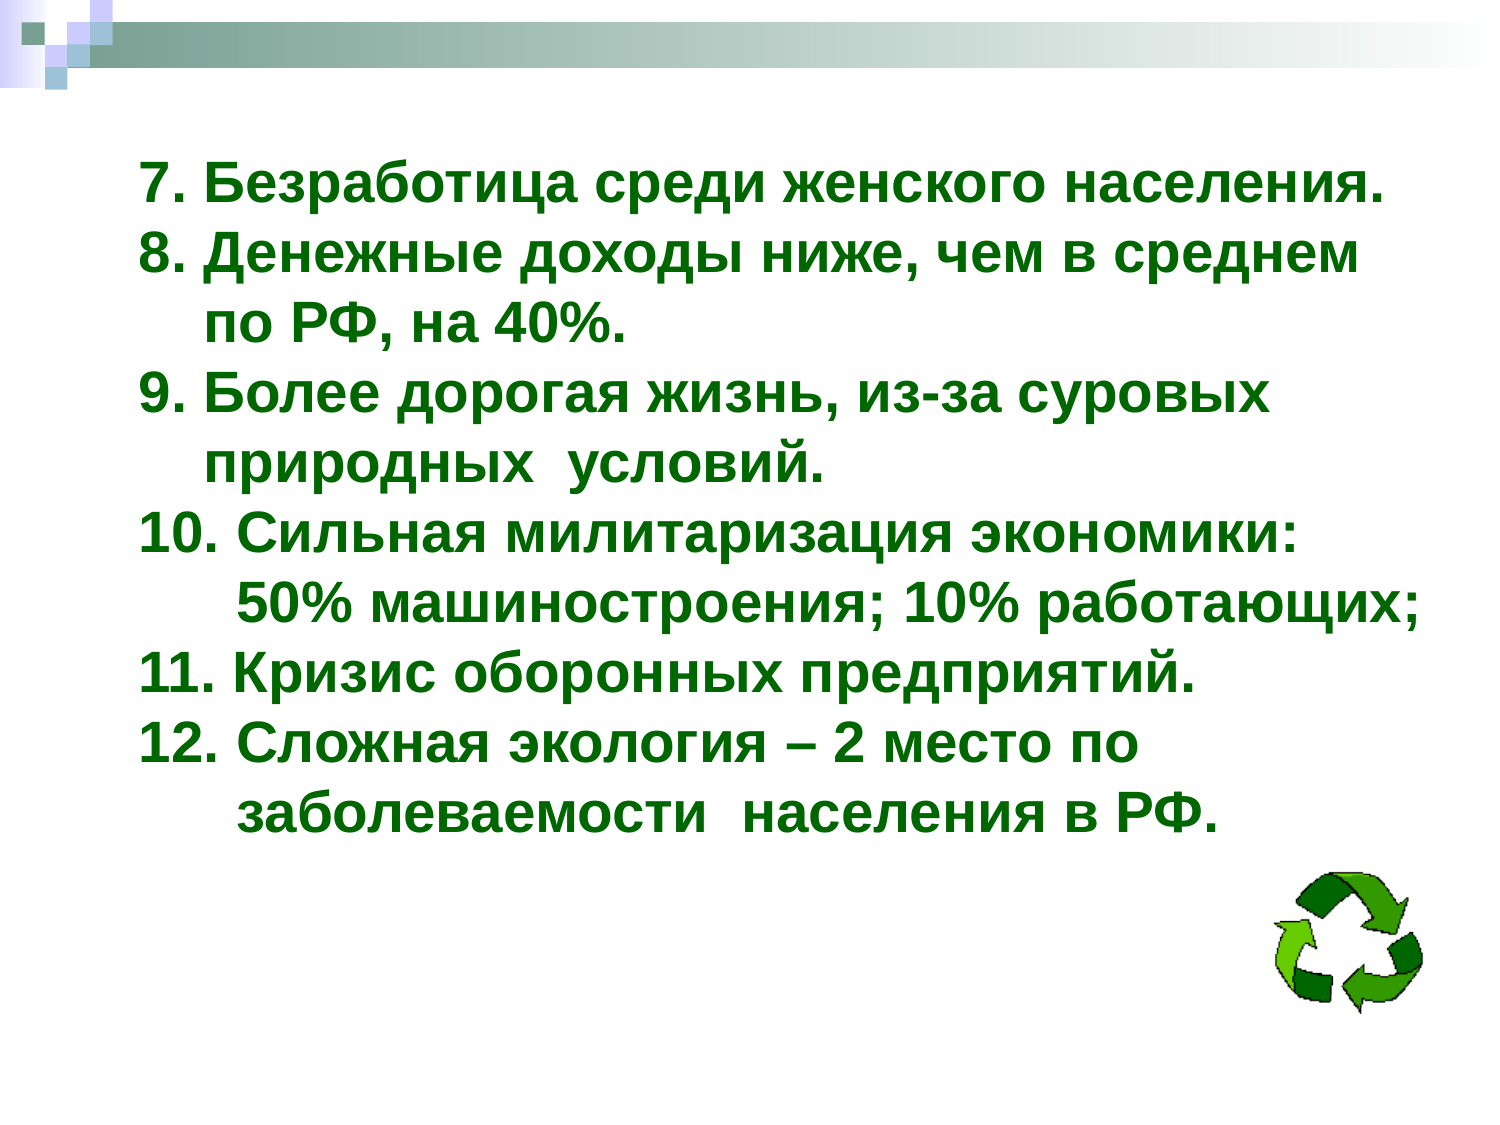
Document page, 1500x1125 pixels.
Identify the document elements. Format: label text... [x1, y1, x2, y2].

text_box 7. Безработица среди женского населения. 8. Денежные доходы ниже, чем в среднем по РФ, на 40%. 9. Более дорогая жизнь, из-за суровых природных условий. 10. Сильная милитаризация экономики: 50% машиностроения; 10% работающих; 11. Кризис оборонных предприятий. 12. Сложная экология – 2 место по заболеваемости населения в РФ. [123, 137, 1459, 951]
picture [1269, 869, 1428, 1014]
